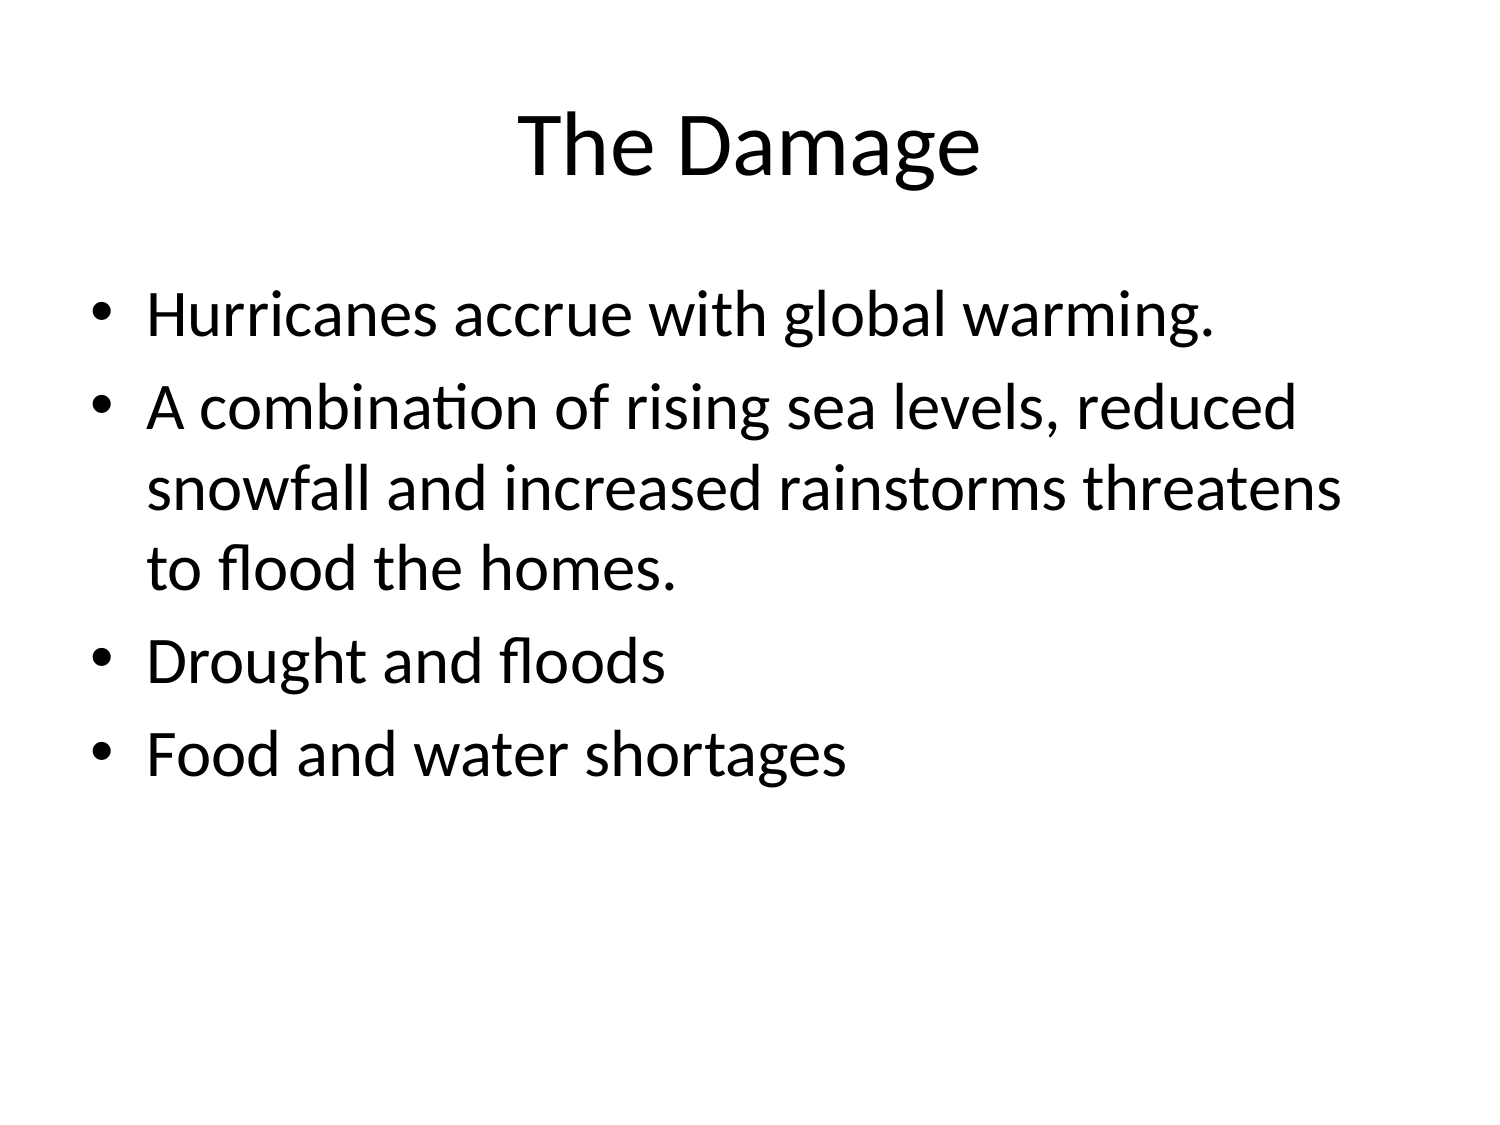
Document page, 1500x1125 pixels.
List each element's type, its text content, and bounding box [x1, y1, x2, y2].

list Hurricanes accrue with global warming. A combination of rising sea levels, reduced snowfall and increased rainstorms threatens to flood the homes. Drought and floods Food and water shortages [75, 262, 1425, 1005]
title The Damage [75, 45, 1425, 233]
